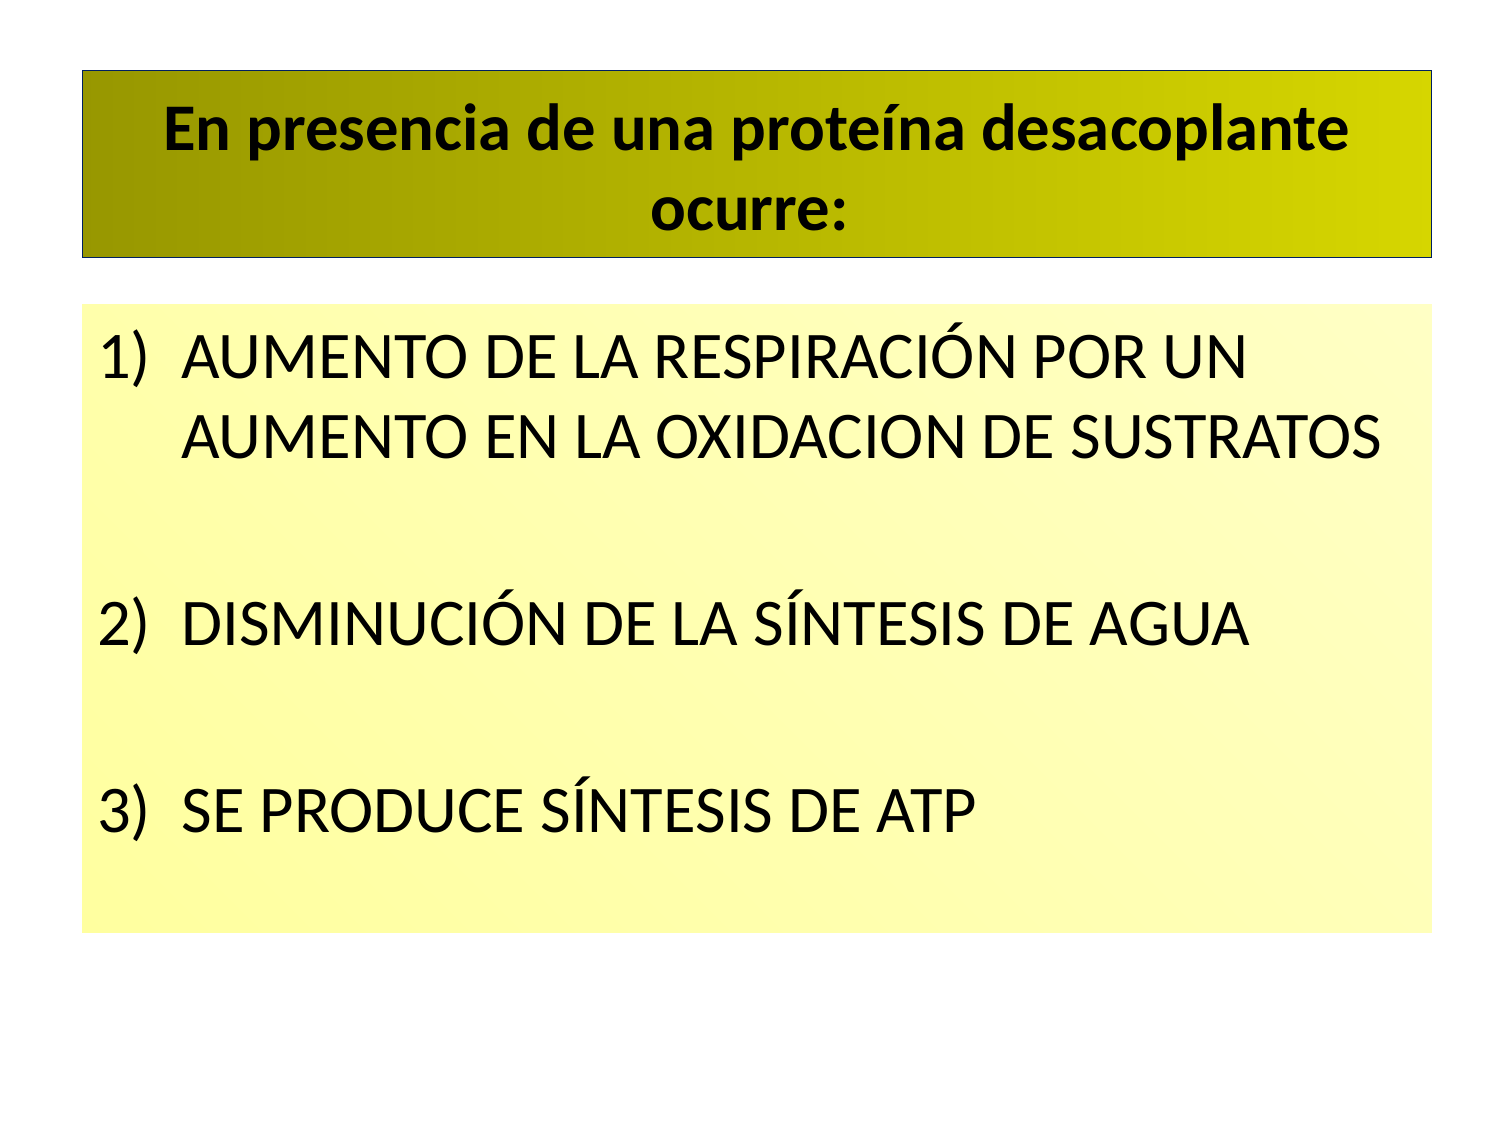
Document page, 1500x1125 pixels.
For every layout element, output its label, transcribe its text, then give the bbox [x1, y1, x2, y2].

list AUMENTO DE LA RESPIRACIÓN POR UN AUMENTO EN LA OXIDACION DE SUSTRATOS DISMINUCIÓN DE LA SÍNTESIS DE AGUA SE PRODUCE SÍNTESIS DE ATP [82, 304, 1432, 933]
title En presencia de una proteína desacoplante ocurre: [82, 70, 1432, 258]
